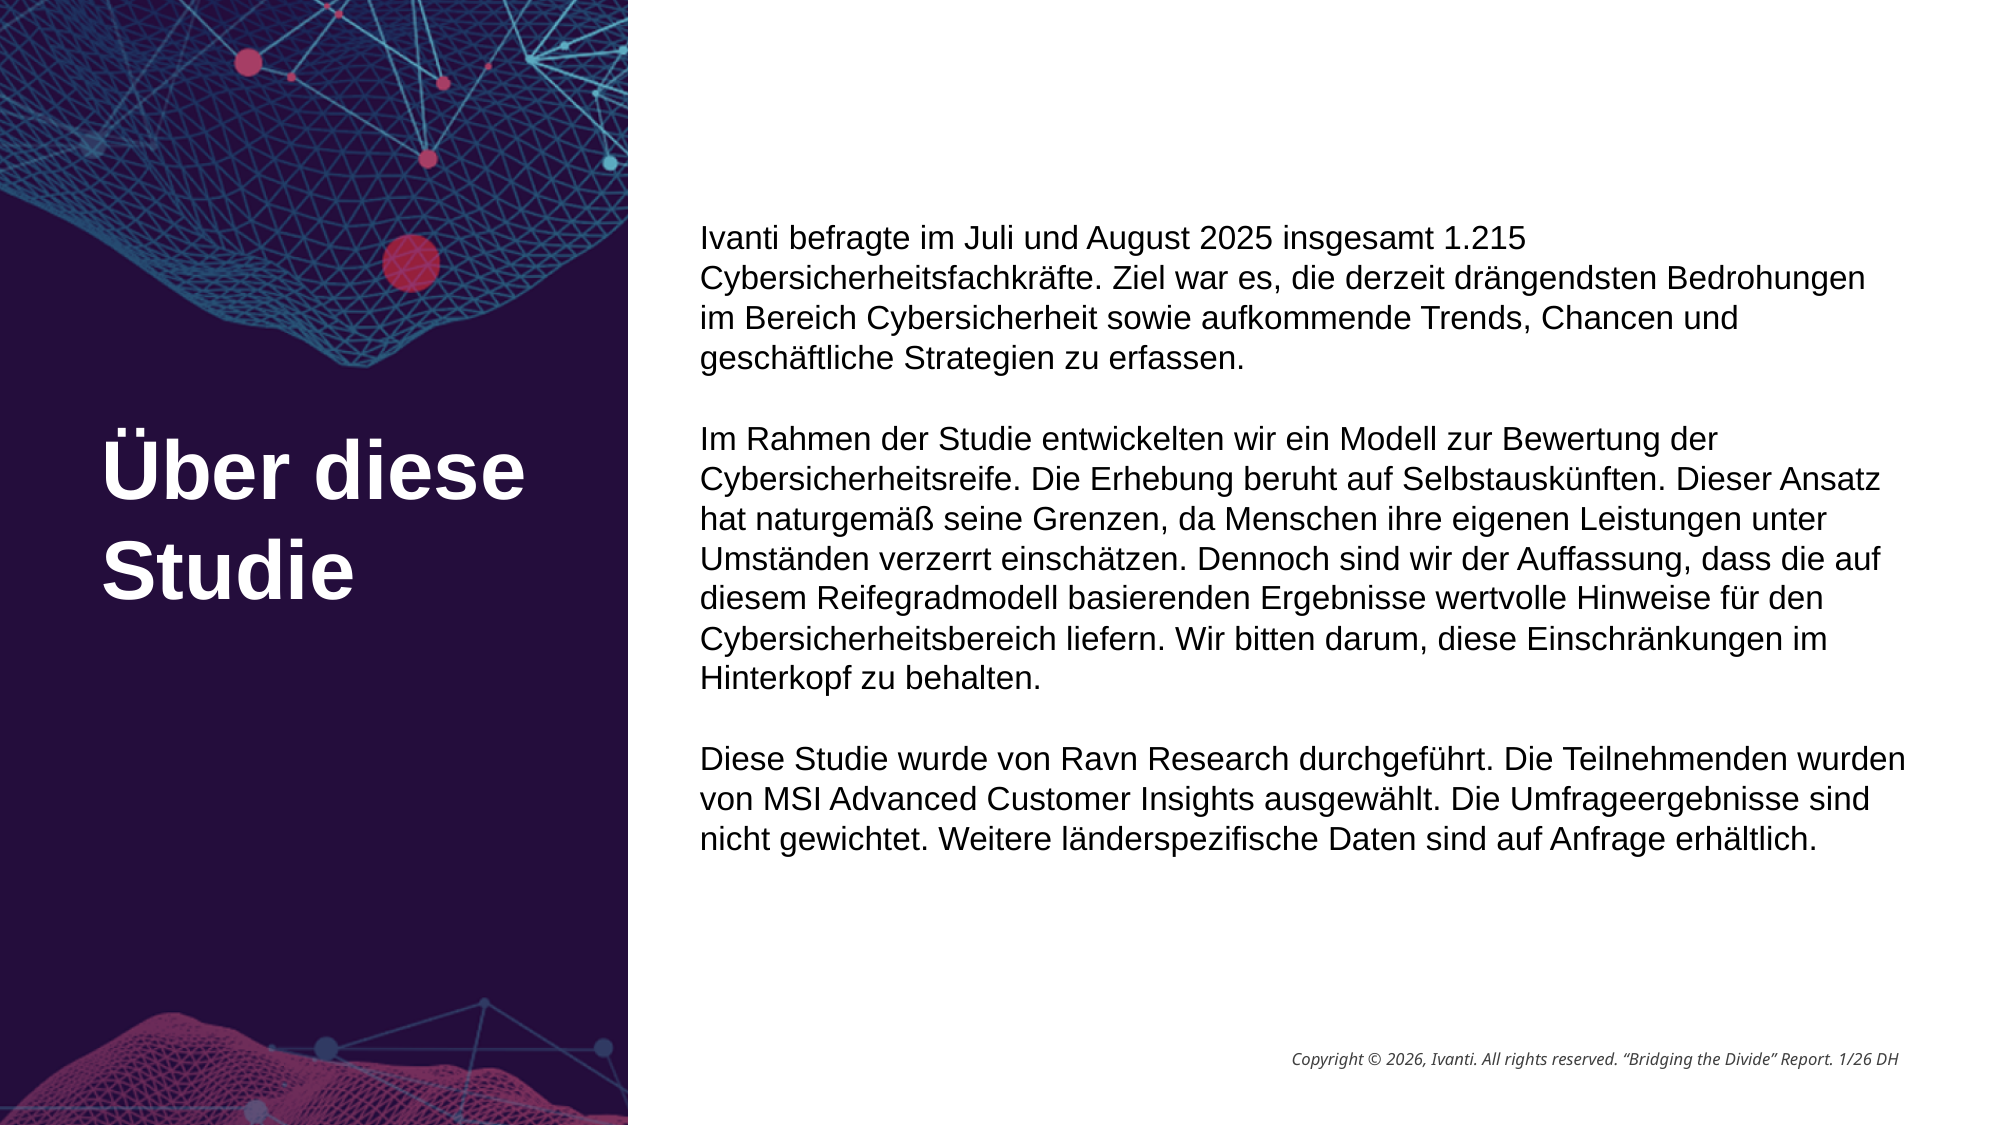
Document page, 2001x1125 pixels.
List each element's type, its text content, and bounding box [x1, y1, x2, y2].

text_box Copyright © 2026, Ivanti. All rights reserved. “Bridging the Divide” Report. 1/26 DH [896, 1040, 1915, 1076]
list Ivanti befragte im Juli und August 2025 insgesamt 1.215 Cybersicherheitsfachkräfte. Ziel war es, die derzeit drängendsten Bedrohungen im Bereich Cybersicherheit sowie aufkommende Trends, Chancen und geschäftliche Strategien zu erfassen. Im Rahmen der Studie entwickelten wir ein Modell zur Bewertung der Cybersicherheitsreife. Die Erhebung beruht auf Selbstauskünften. Dieser Ansatz hat naturgemäß seine Grenzen, da Menschen ihre eigenen Leistungen unter Umständen verzerrt einschätzen. Dennoch sind wir der Auffassung, dass die auf diesem Reifegradmodell basierenden Ergebnisse wertvolle Hinweise für den Cybersicherheitsbereich liefern. Wir bitten darum, diese Einschränkungen im Hinterkopf zu behalten. Diese Studie wurde von Ravn Research durchgeführt. Die Teilnehmenden wurden von MSI Advanced Customer Insights ausgewählt. Die Umfrageergebnisse sind nicht gewichtet. Weitere länderspezifische Daten sind auf Anfrage erhältlich. [699, 44, 1927, 1076]
picture [0, 0, 628, 1125]
